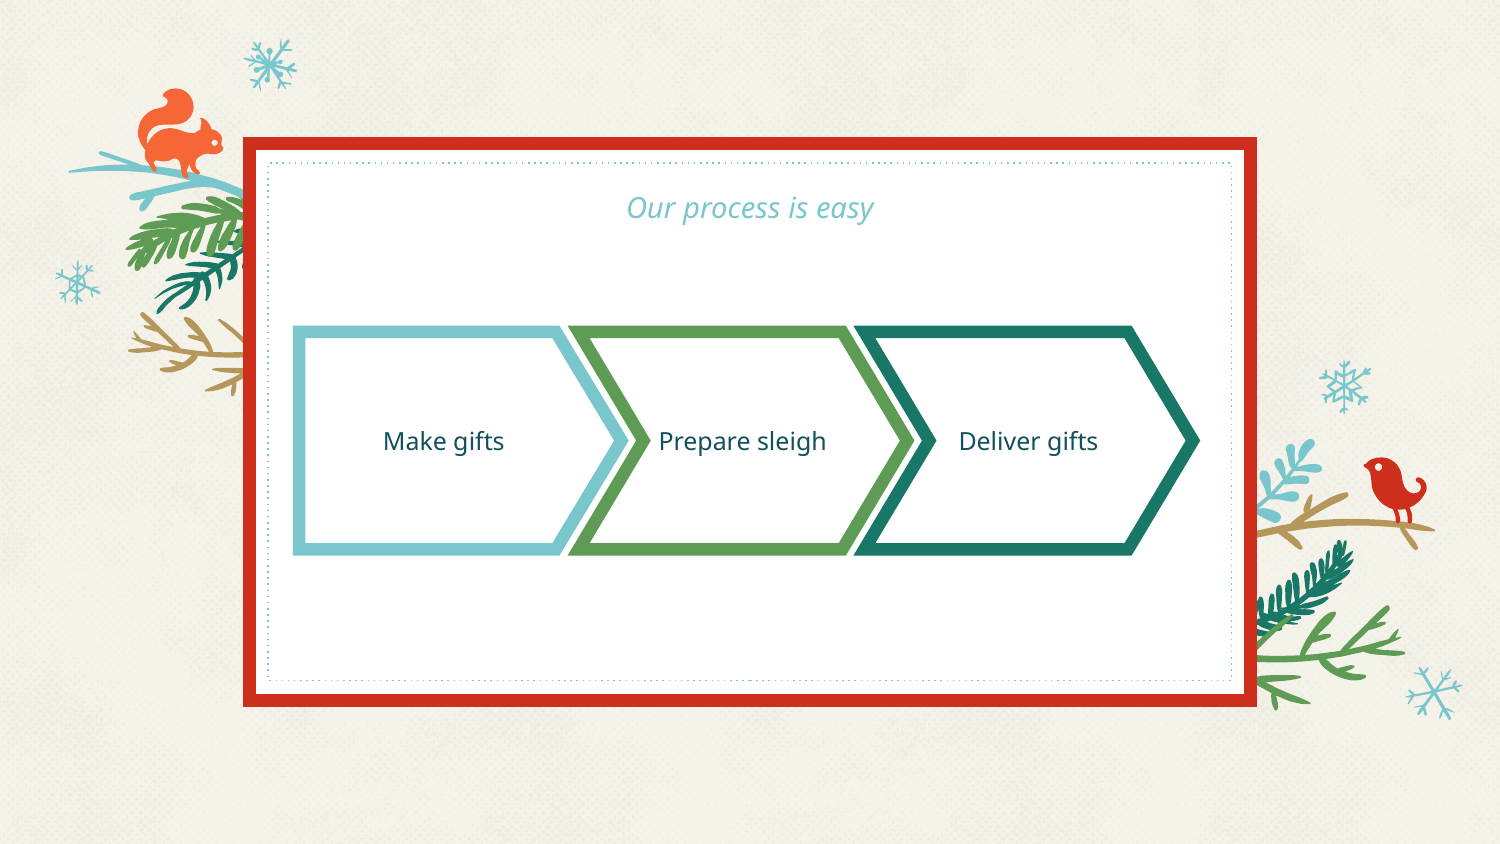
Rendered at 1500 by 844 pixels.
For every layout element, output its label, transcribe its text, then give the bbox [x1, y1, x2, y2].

title Our process is easy [304, 174, 1196, 249]
text_box Make gifts [299, 331, 622, 550]
text_box Prepare sleigh [578, 331, 908, 550]
text_box Deliver gifts [864, 331, 1193, 550]
picture [0, 0, 1500, 844]
